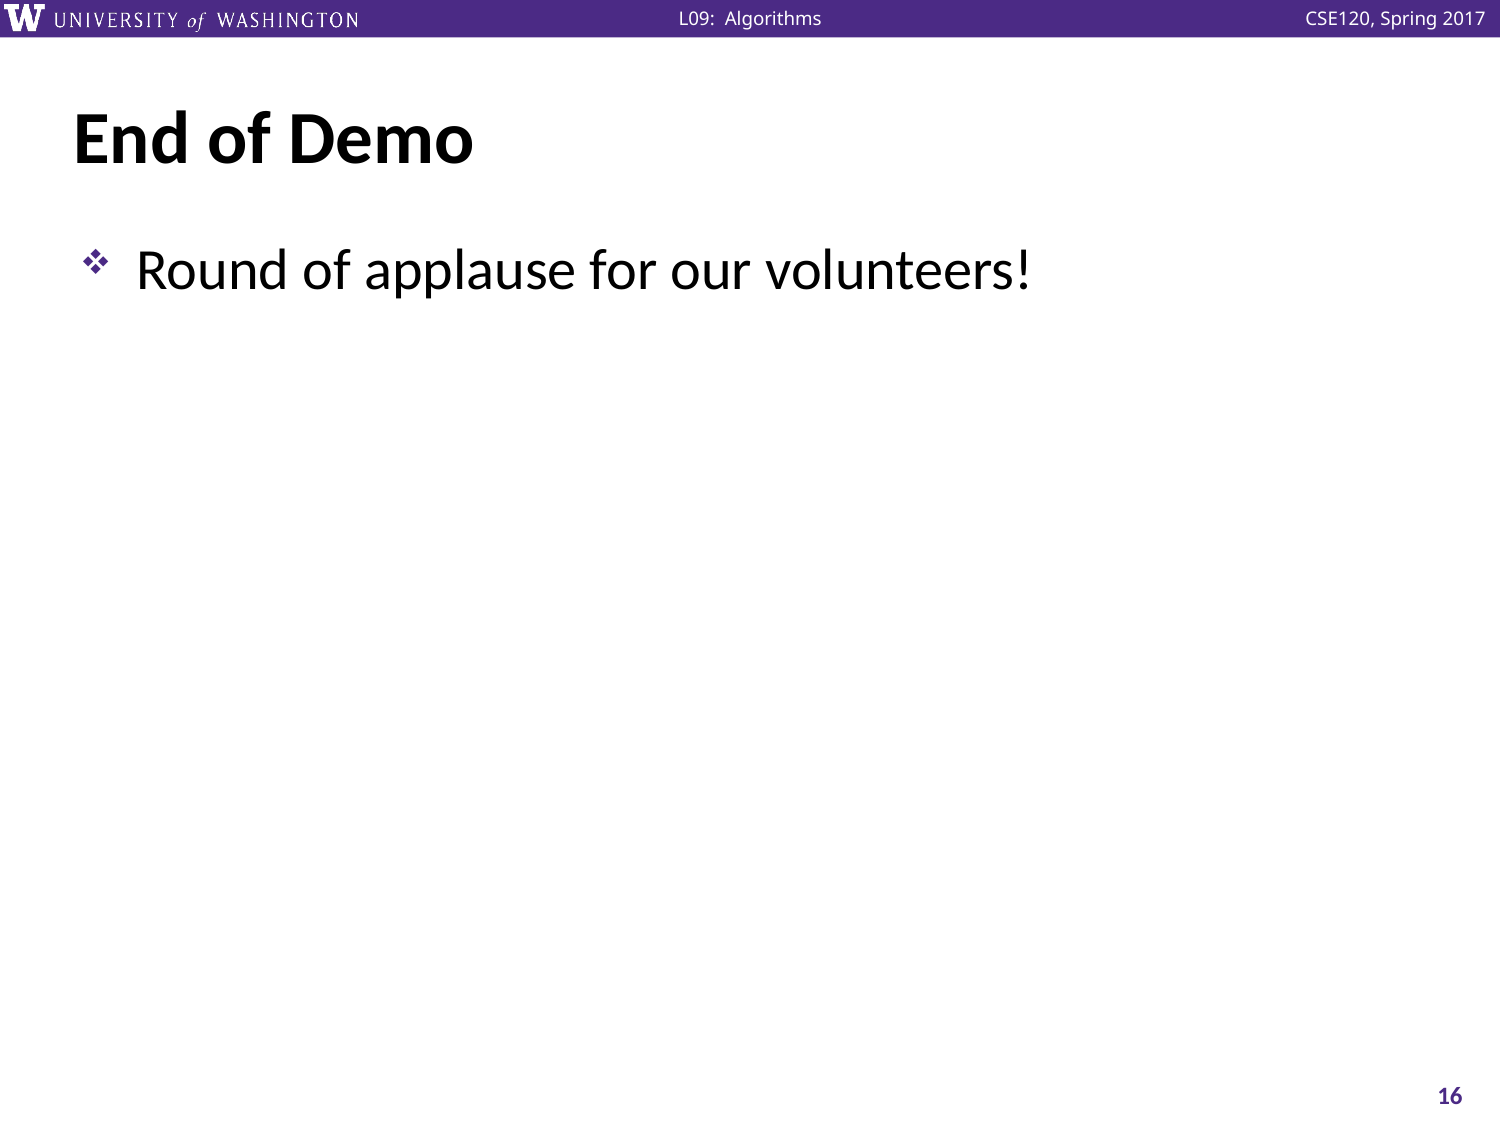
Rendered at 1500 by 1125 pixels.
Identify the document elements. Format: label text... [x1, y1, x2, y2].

title End of Demo [58, 71, 1438, 197]
picture [4, 4, 358, 32]
slide_number 16 [1400, 1065, 1500, 1125]
list Round of applause for our volunteers! [64, 223, 1438, 1040]
